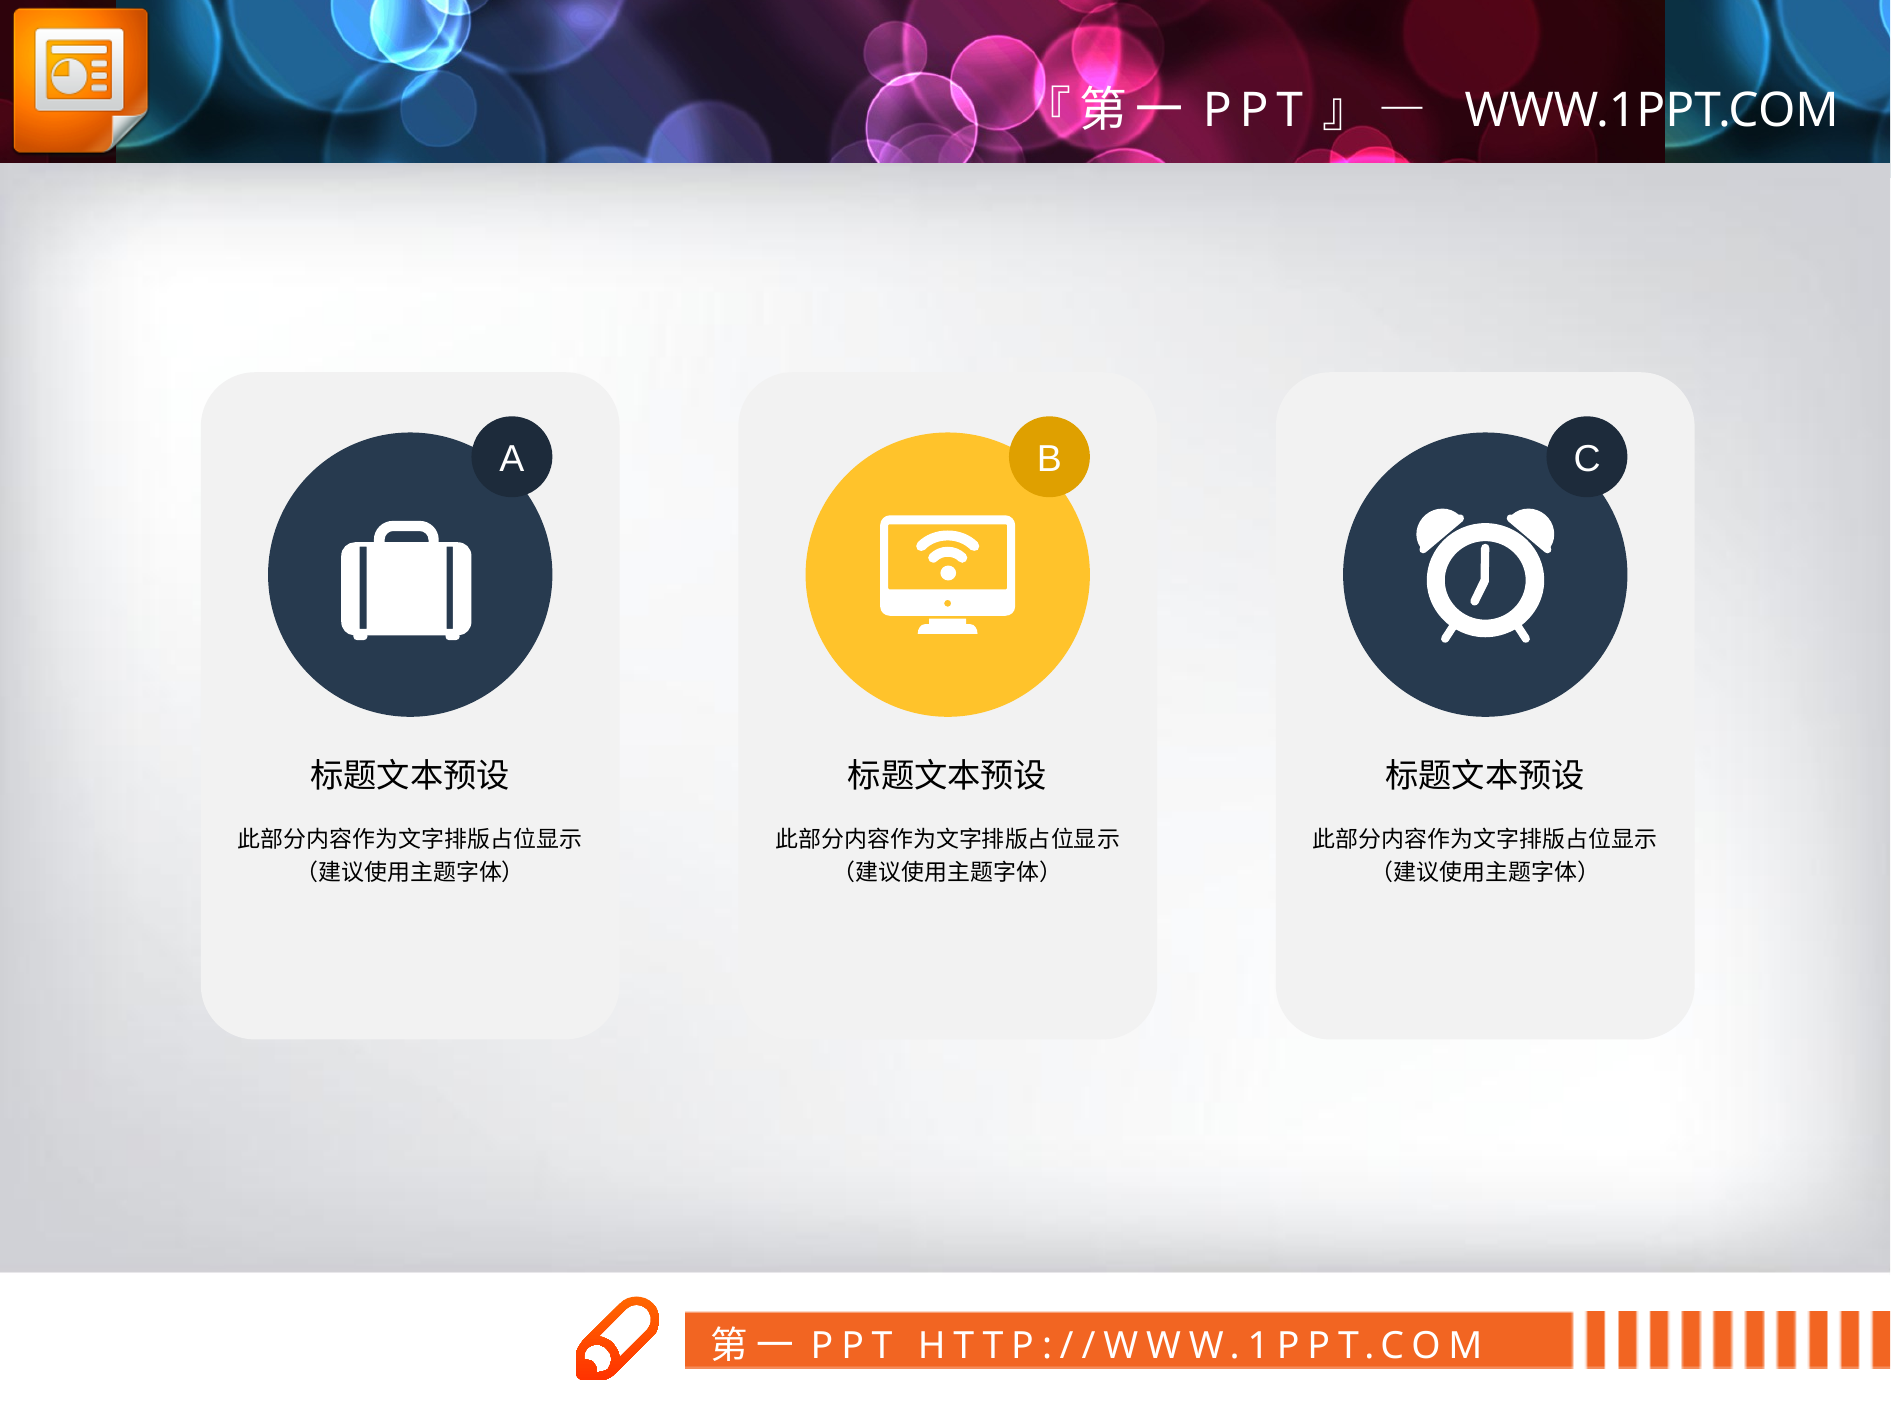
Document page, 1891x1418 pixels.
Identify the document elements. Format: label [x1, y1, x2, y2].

picture [685, 1311, 1891, 1369]
text_box [738, 371, 1158, 1040]
picture [0, 0, 1891, 1275]
text_box [200, 371, 620, 1040]
text_box [1275, 371, 1695, 1040]
